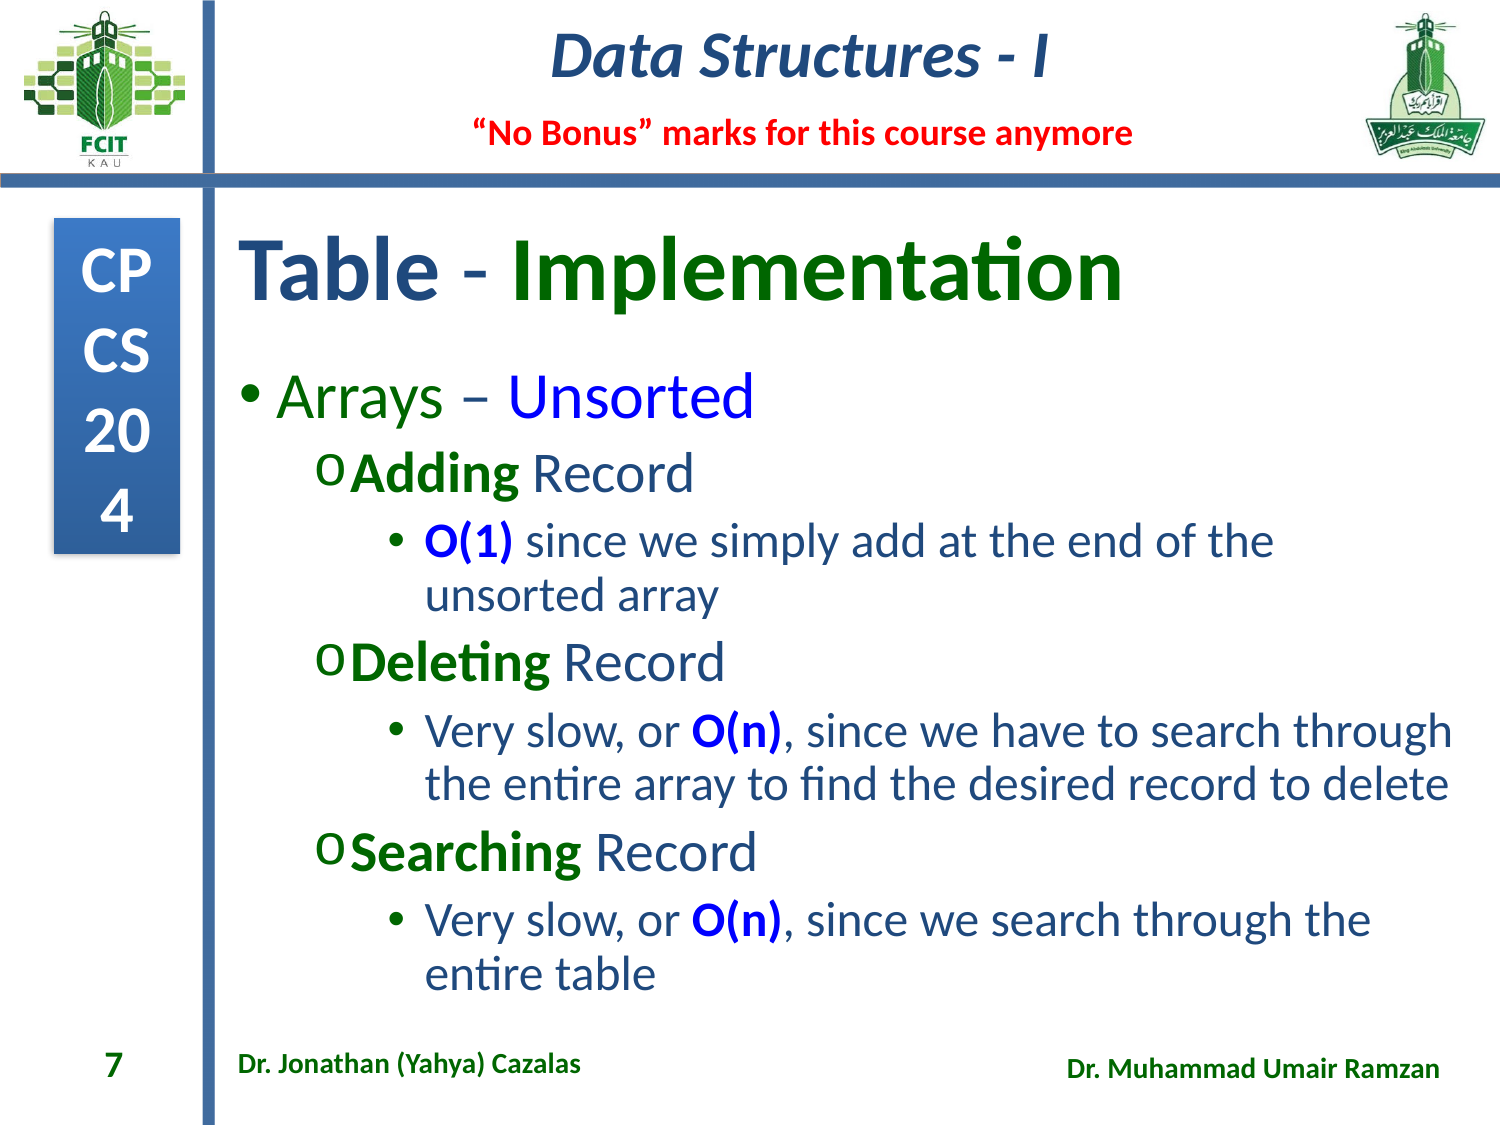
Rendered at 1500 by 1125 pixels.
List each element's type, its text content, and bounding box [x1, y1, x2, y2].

title Table - Implementation [223, 204, 1484, 337]
slide_number 7 [35, 1032, 193, 1092]
picture [1361, 11, 1487, 162]
list Arrays – Unsorted Adding Record O(1) since we simply add at the end of the unsorted array Deleting Record Very slow, or O(n), since we have to search through the entire array to find the desired record to delete Searching Record Very slow, or O(n), since we search through the entire table [223, 353, 1478, 1025]
picture [24, 6, 185, 167]
